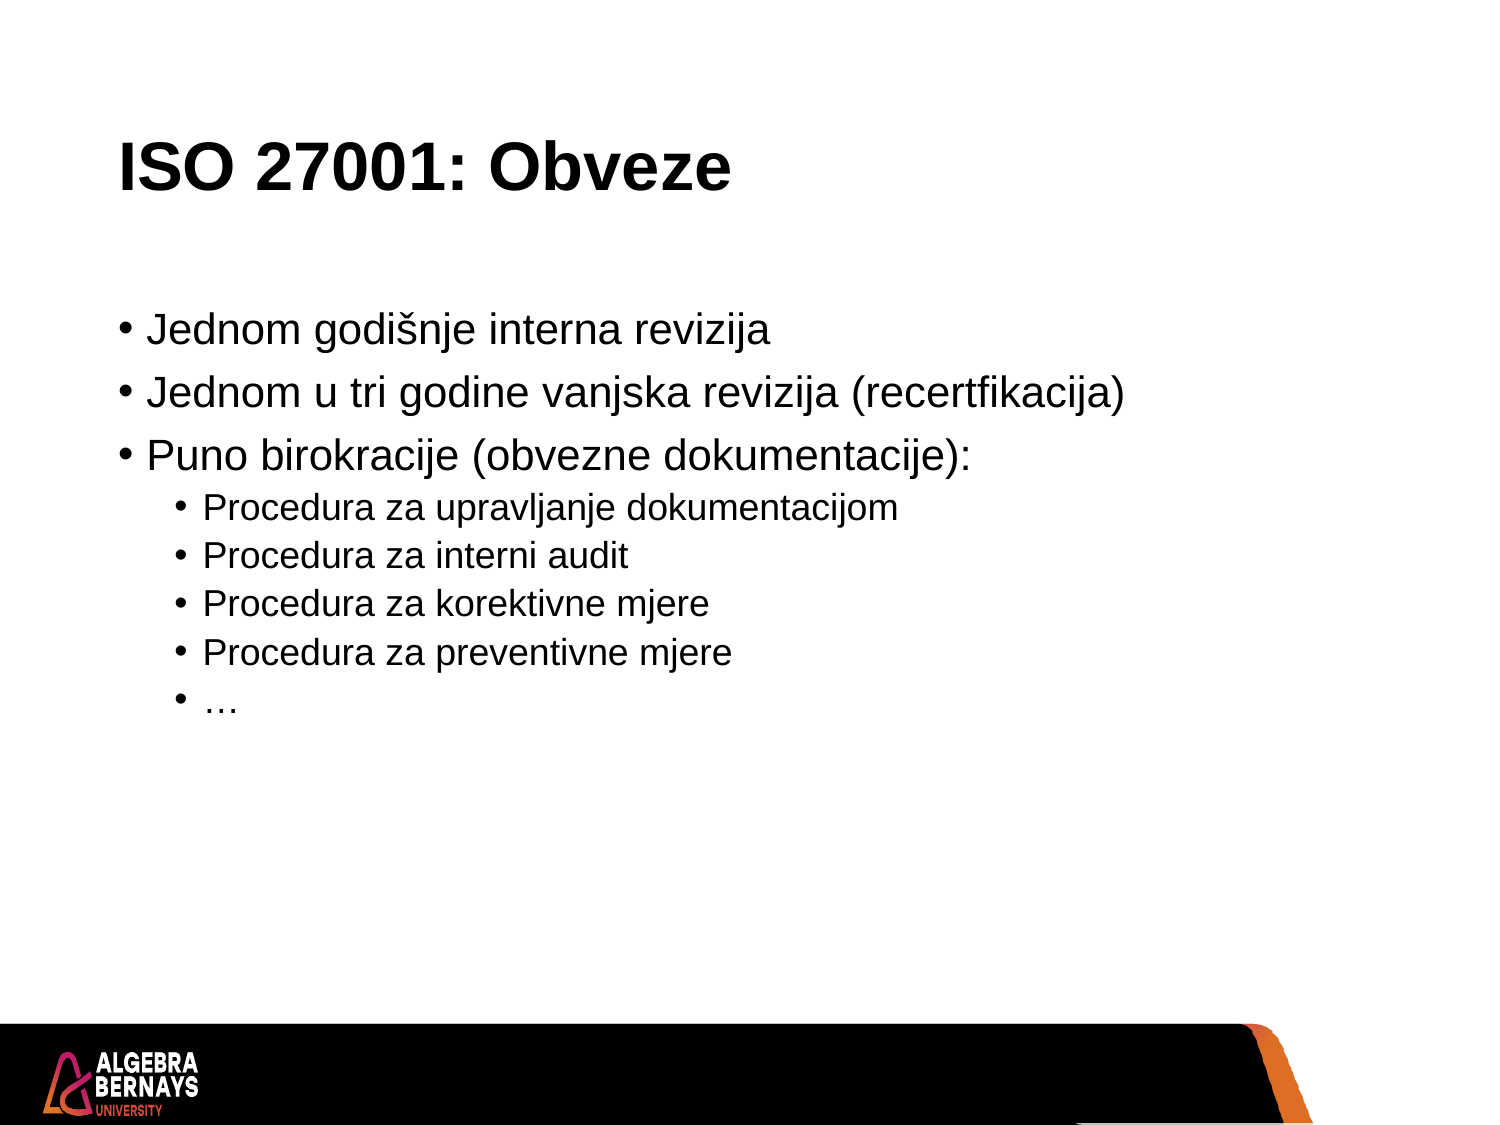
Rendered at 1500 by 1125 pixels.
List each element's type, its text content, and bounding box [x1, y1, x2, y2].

title ISO 27001: Obveze [103, 59, 1397, 278]
list Jednom godišnje interna revizija Jednom u tri godine vanjska revizija (recertfikacija) Puno birokracije (obvezne dokumentacije): Procedura za upravljanje dokumentacijom Procedura za interni audit Procedura za korektivne mjere Procedura za preventivne mjere … [103, 299, 1397, 1014]
picture [0, 1023, 1468, 1125]
